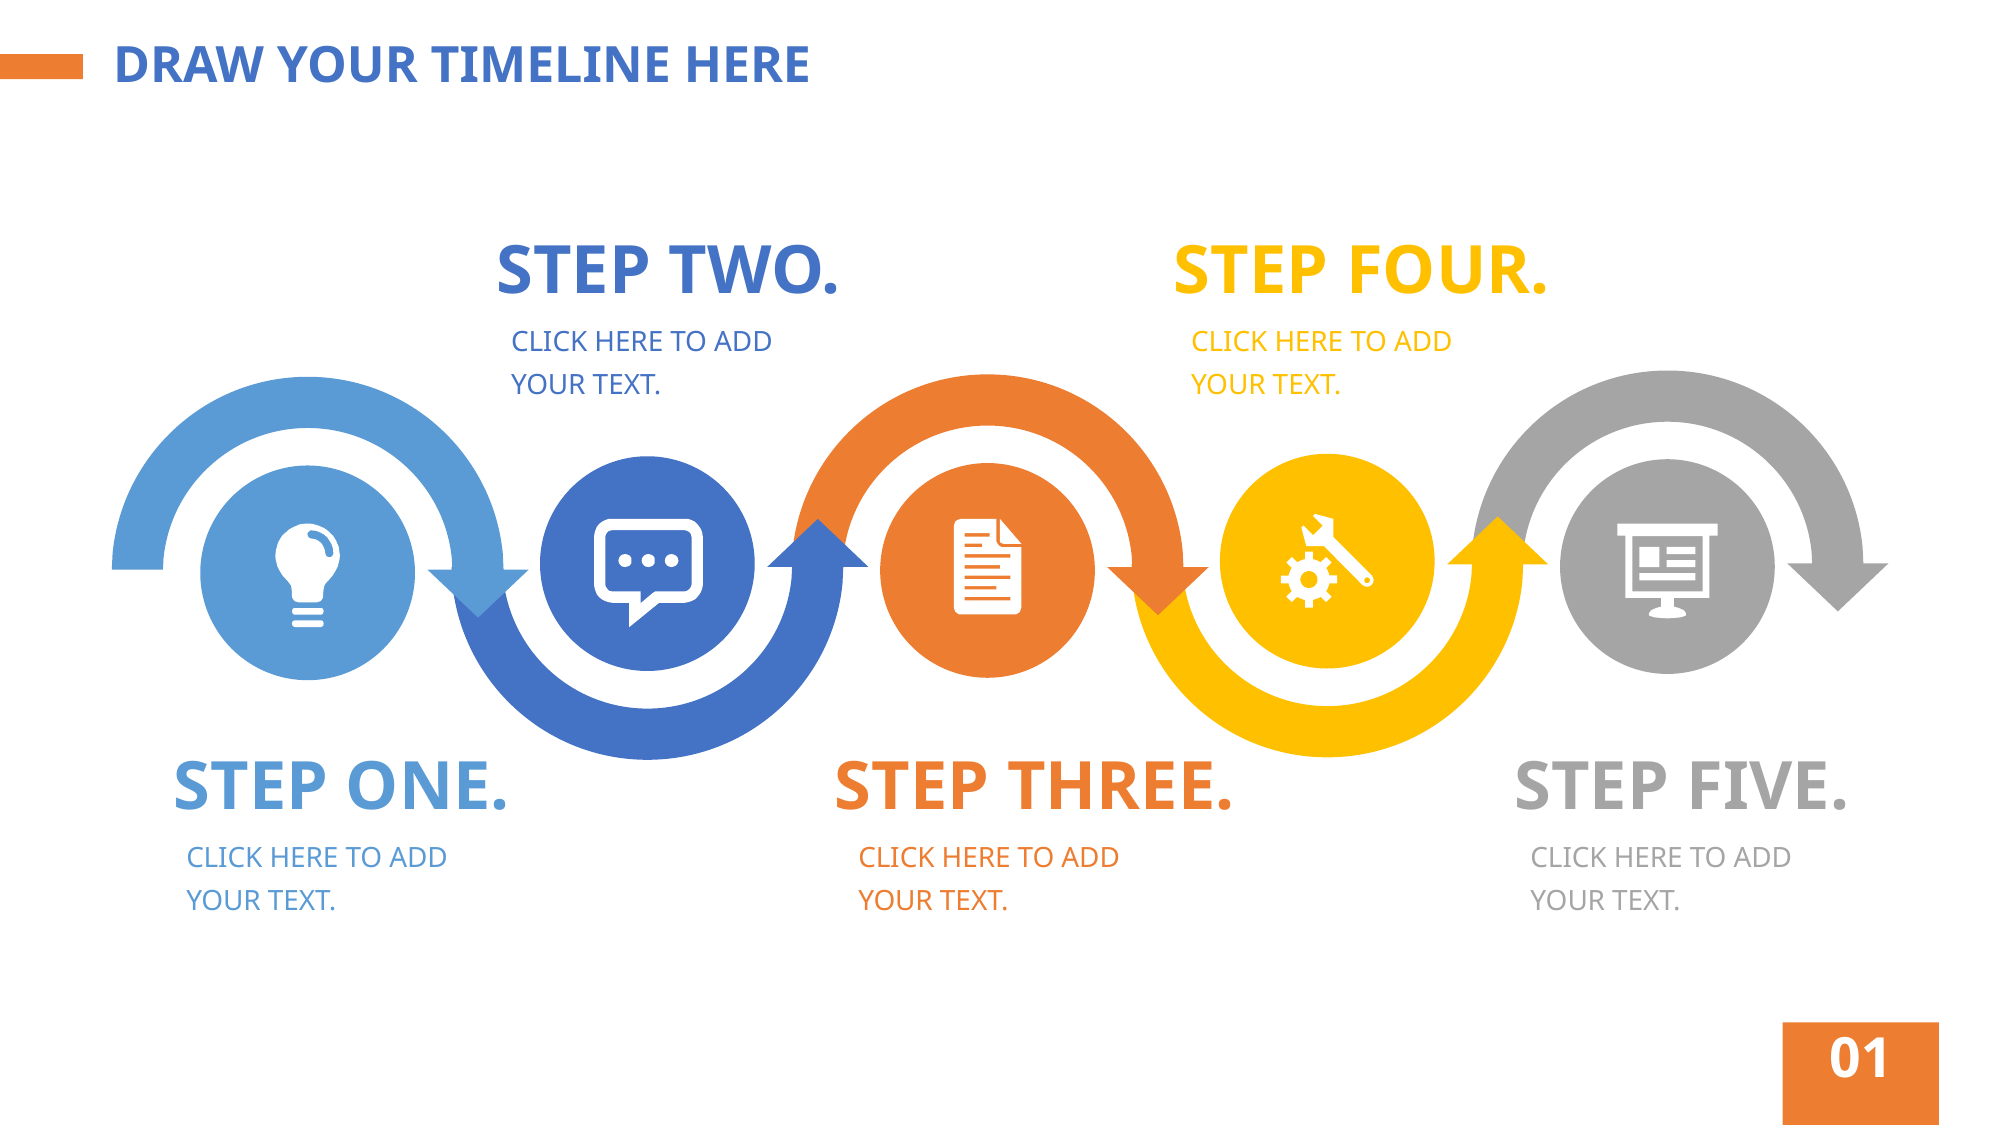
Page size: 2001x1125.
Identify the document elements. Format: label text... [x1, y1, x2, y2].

text_box CLICK HERE TO ADD YOUR TEXT. [1515, 821, 1820, 924]
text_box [1617, 523, 1718, 619]
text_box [1280, 513, 1374, 608]
text_box [111, 376, 530, 619]
list 01 [1782, 1022, 1940, 1104]
text_box [1219, 453, 1436, 670]
text_box [1133, 515, 1550, 758]
text_box [199, 464, 416, 681]
text_box STEP THREE. [820, 735, 1250, 830]
list DRAW YOUR TIMELINE HERE [98, 19, 967, 114]
text_box CLICK HERE TO ADD YOUR TEXT. [1176, 306, 1481, 408]
text_box CLICK HERE TO ADD YOUR TEXT. [171, 821, 476, 924]
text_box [953, 518, 1022, 615]
text_box [879, 462, 1096, 679]
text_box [594, 518, 703, 628]
text_box [453, 518, 870, 761]
text_box [1559, 458, 1776, 675]
text_box STEP TWO. [481, 219, 856, 314]
text_box [793, 373, 1210, 616]
text_box CLICK HERE TO ADD YOUR TEXT. [496, 306, 801, 408]
text_box STEP FOUR. [1159, 219, 1565, 314]
text_box [539, 455, 756, 672]
text_box STEP ONE. [159, 735, 525, 830]
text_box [275, 523, 340, 628]
text_box STEP FIVE. [1499, 735, 1865, 830]
text_box CLICK HERE TO ADD YOUR TEXT. [843, 821, 1148, 924]
text_box [1472, 369, 1890, 613]
